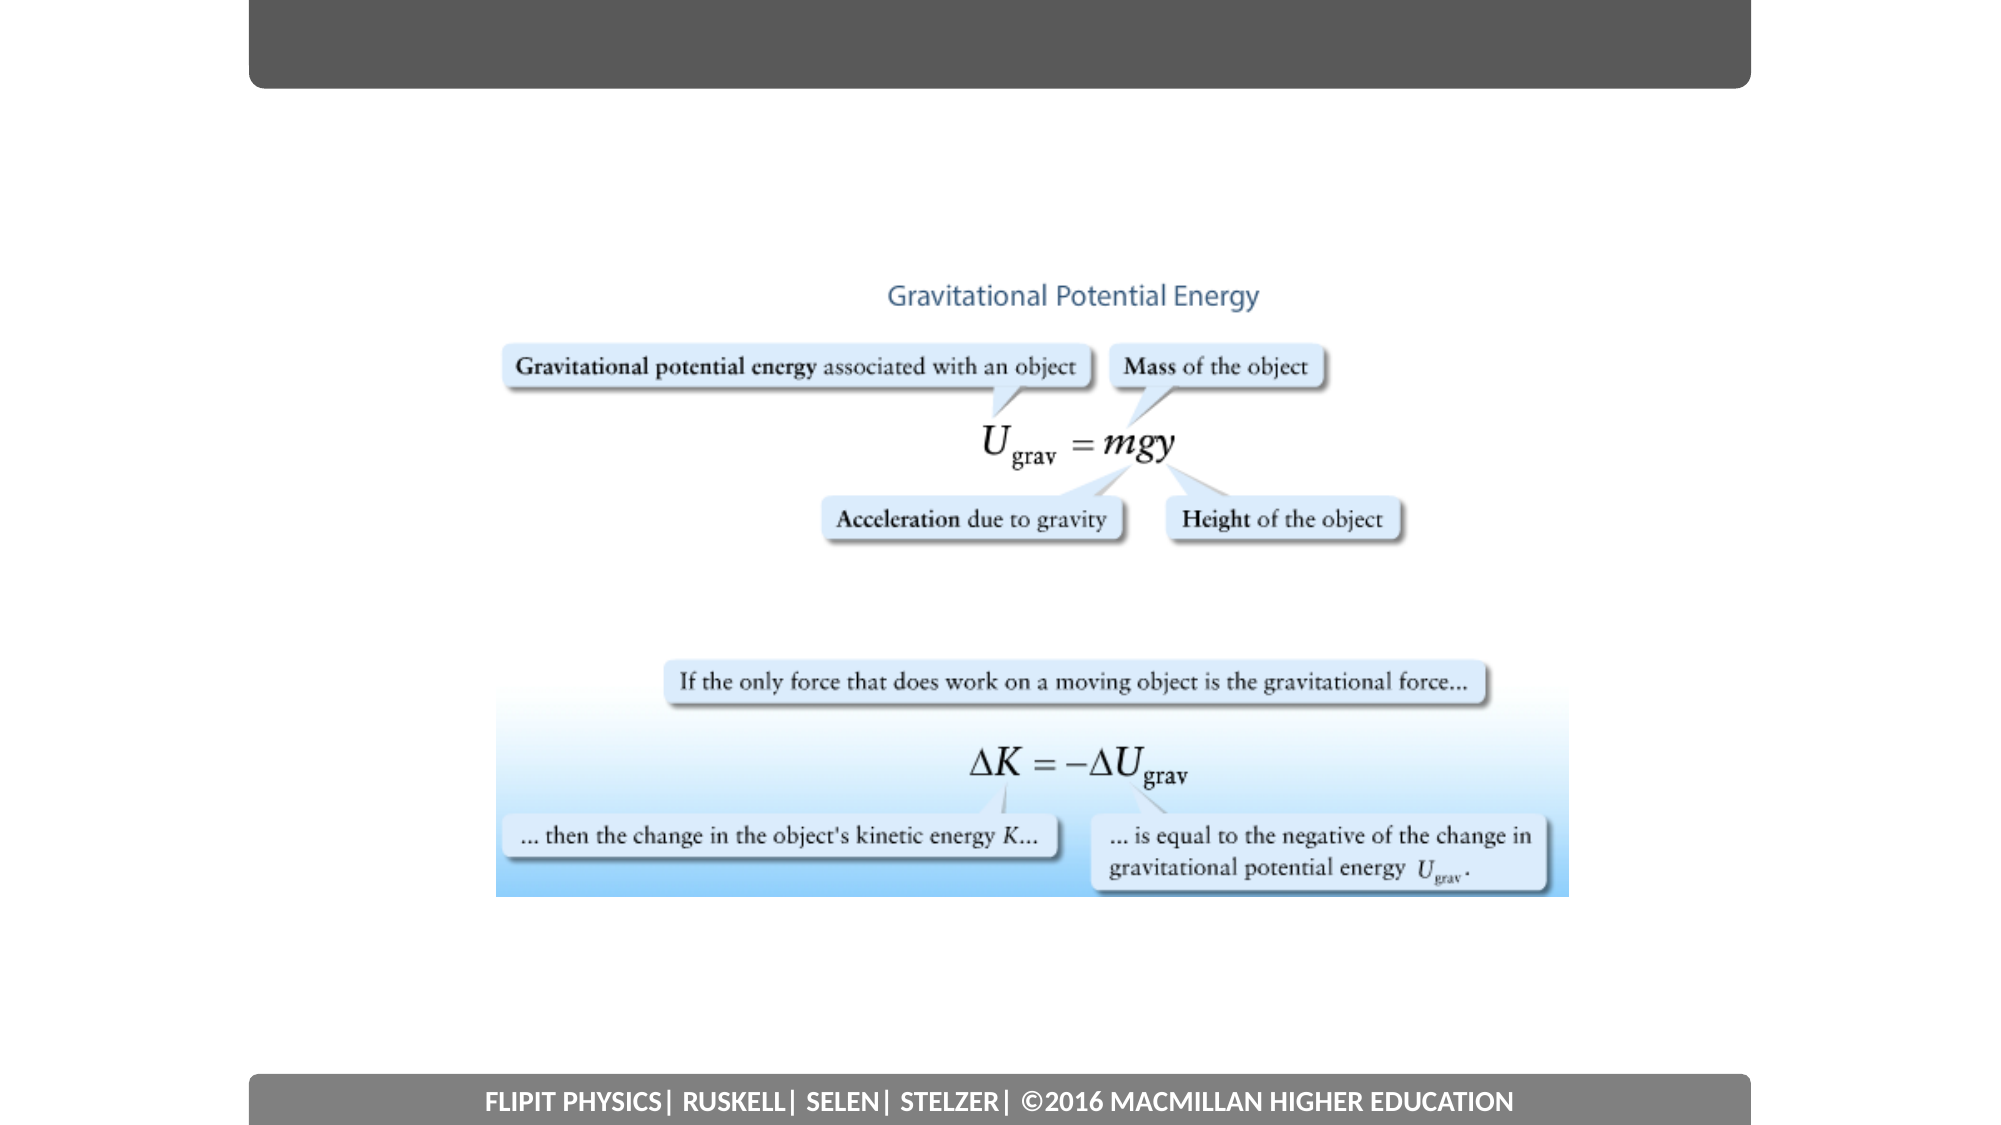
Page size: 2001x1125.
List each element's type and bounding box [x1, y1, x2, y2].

text_box [248, 0, 1752, 89]
text_box [249, 1074, 1750, 1125]
picture [496, 266, 1569, 897]
